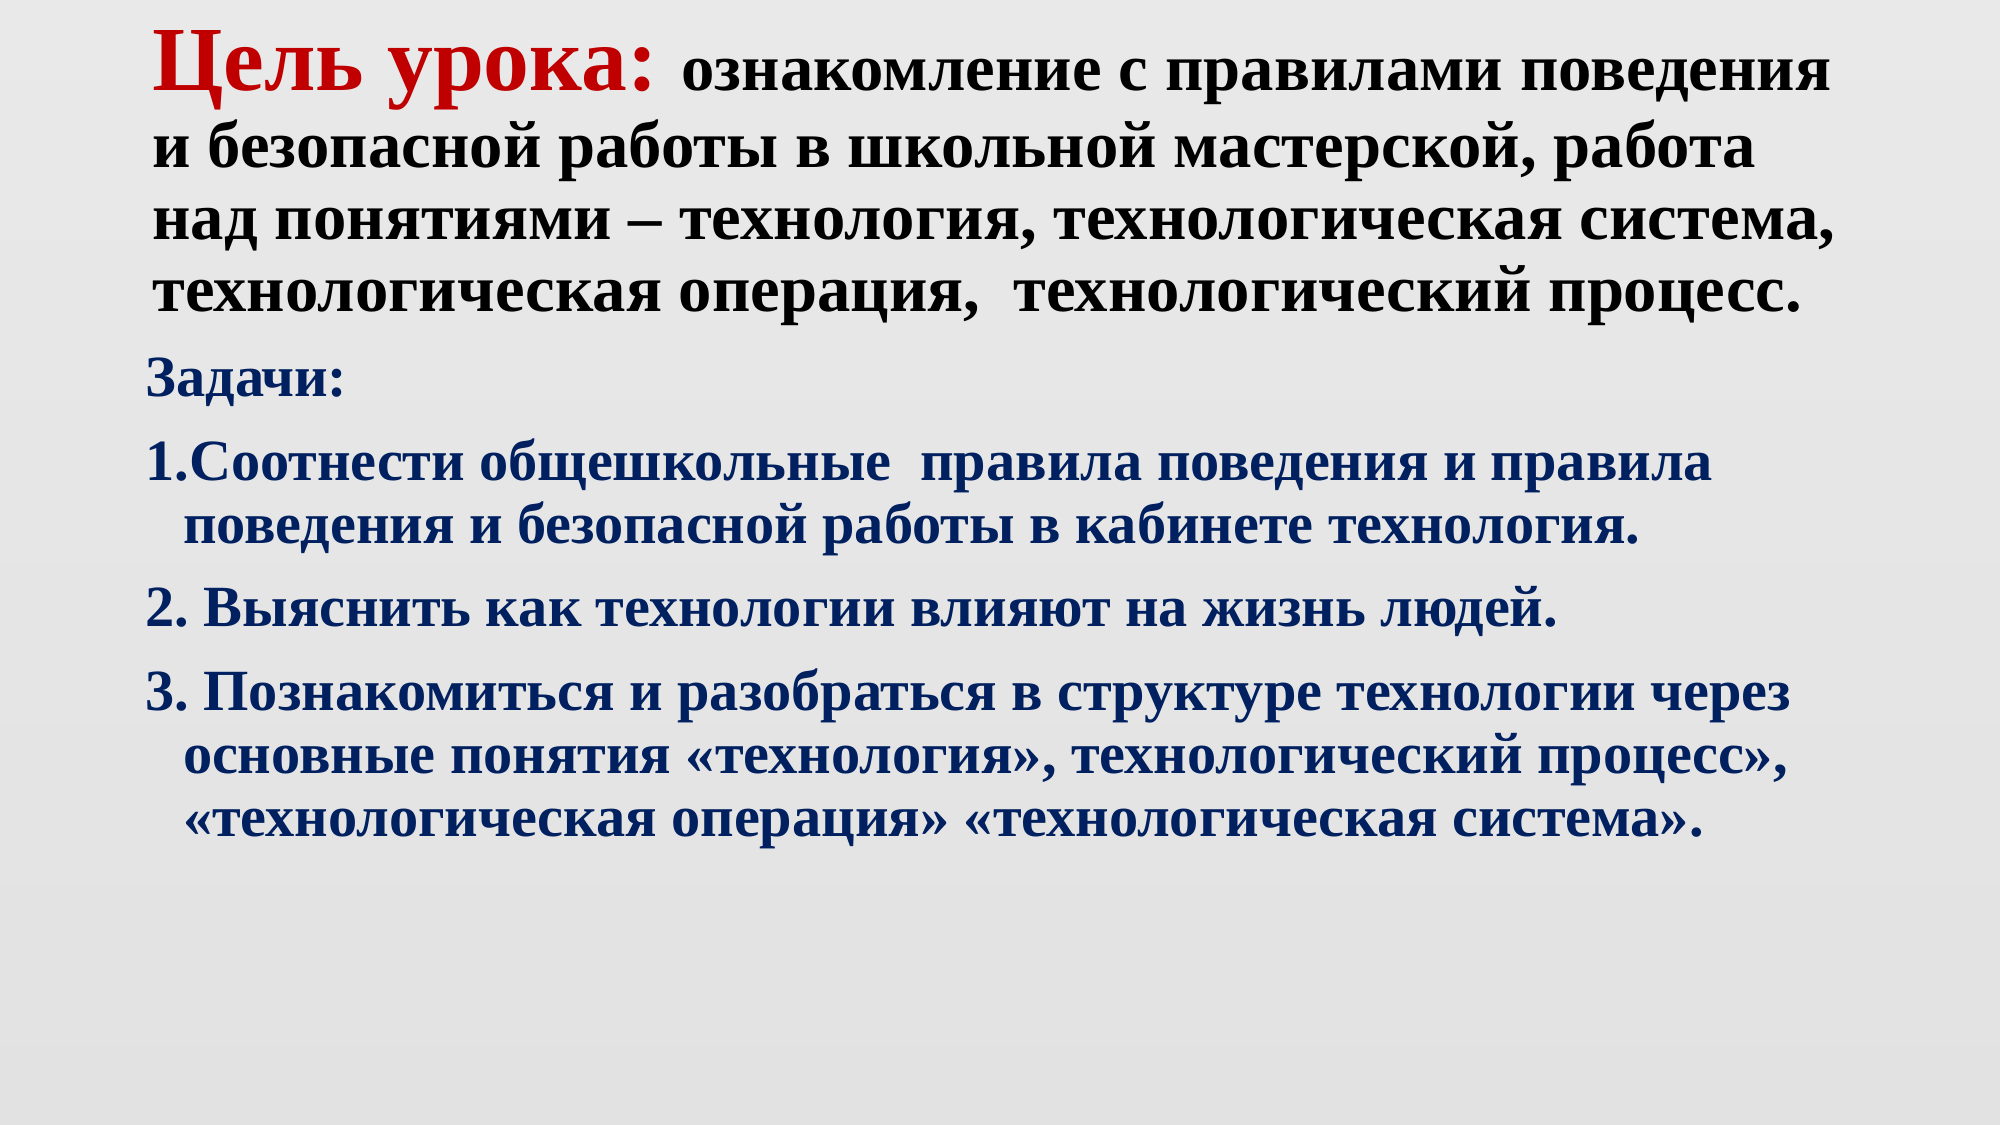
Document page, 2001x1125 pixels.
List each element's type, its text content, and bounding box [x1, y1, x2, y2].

title Цель урока: ознакомление с правилами поведения и безопасной работы в школьной мастерской, работа над понятиями – технология, технологическая система, технологическая операция, технологический процесс. [137, 59, 1863, 278]
list Задачи: 1.Соотнести общешкольные правила поведения и правила поведения и безопасной работы в кабинете технология. 2. Выяснить как технологии влияют на жизнь людей. 3. Познакомиться и разобраться в структуре технологии через основные понятия «технология», технологический процесс», «технологическая операция» «технологическая система». [130, 338, 1863, 1014]
